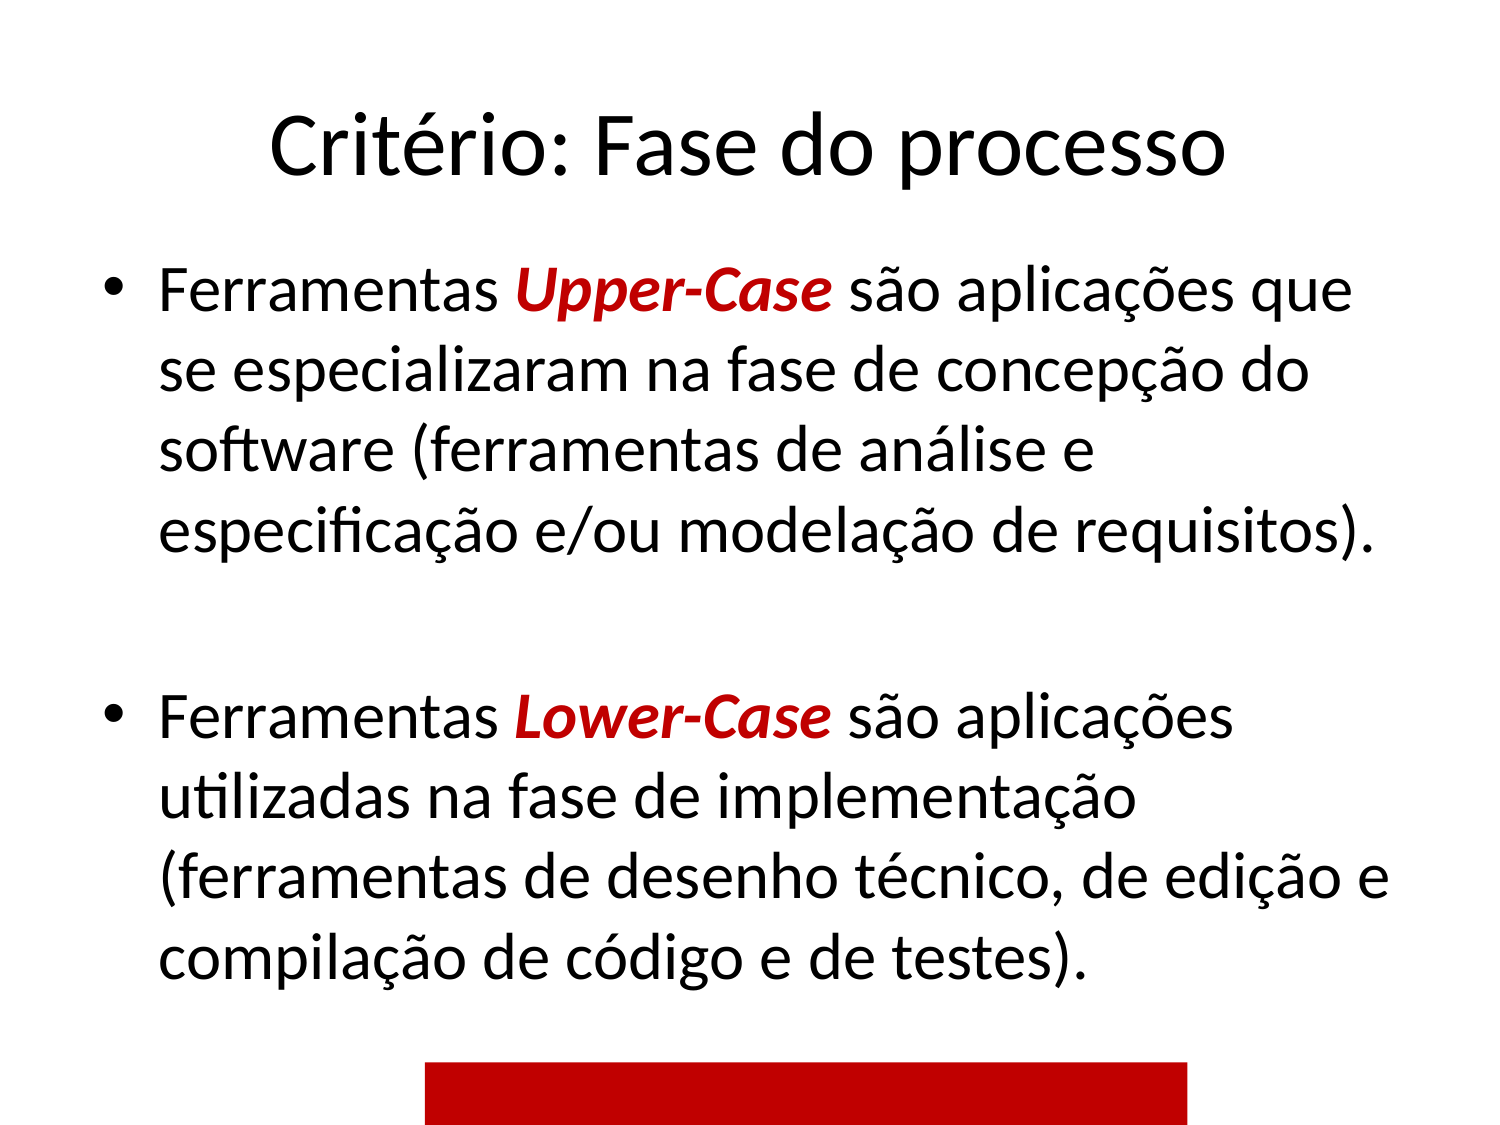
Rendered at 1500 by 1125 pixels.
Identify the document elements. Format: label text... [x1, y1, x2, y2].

text_box [423, 1060, 1190, 1125]
list Ferramentas Upper-Case são aplicações que se especializaram na fase de concepção do software (ferramentas de análise e especificação e/ou modelação de requisitos). Ferramentas Lower-Case são aplicações utilizadas na fase de implementação (ferramentas de desenho técnico, de edição e compilação de código e de testes). [87, 237, 1438, 1075]
title Critério: Fase do processo [75, 45, 1425, 233]
